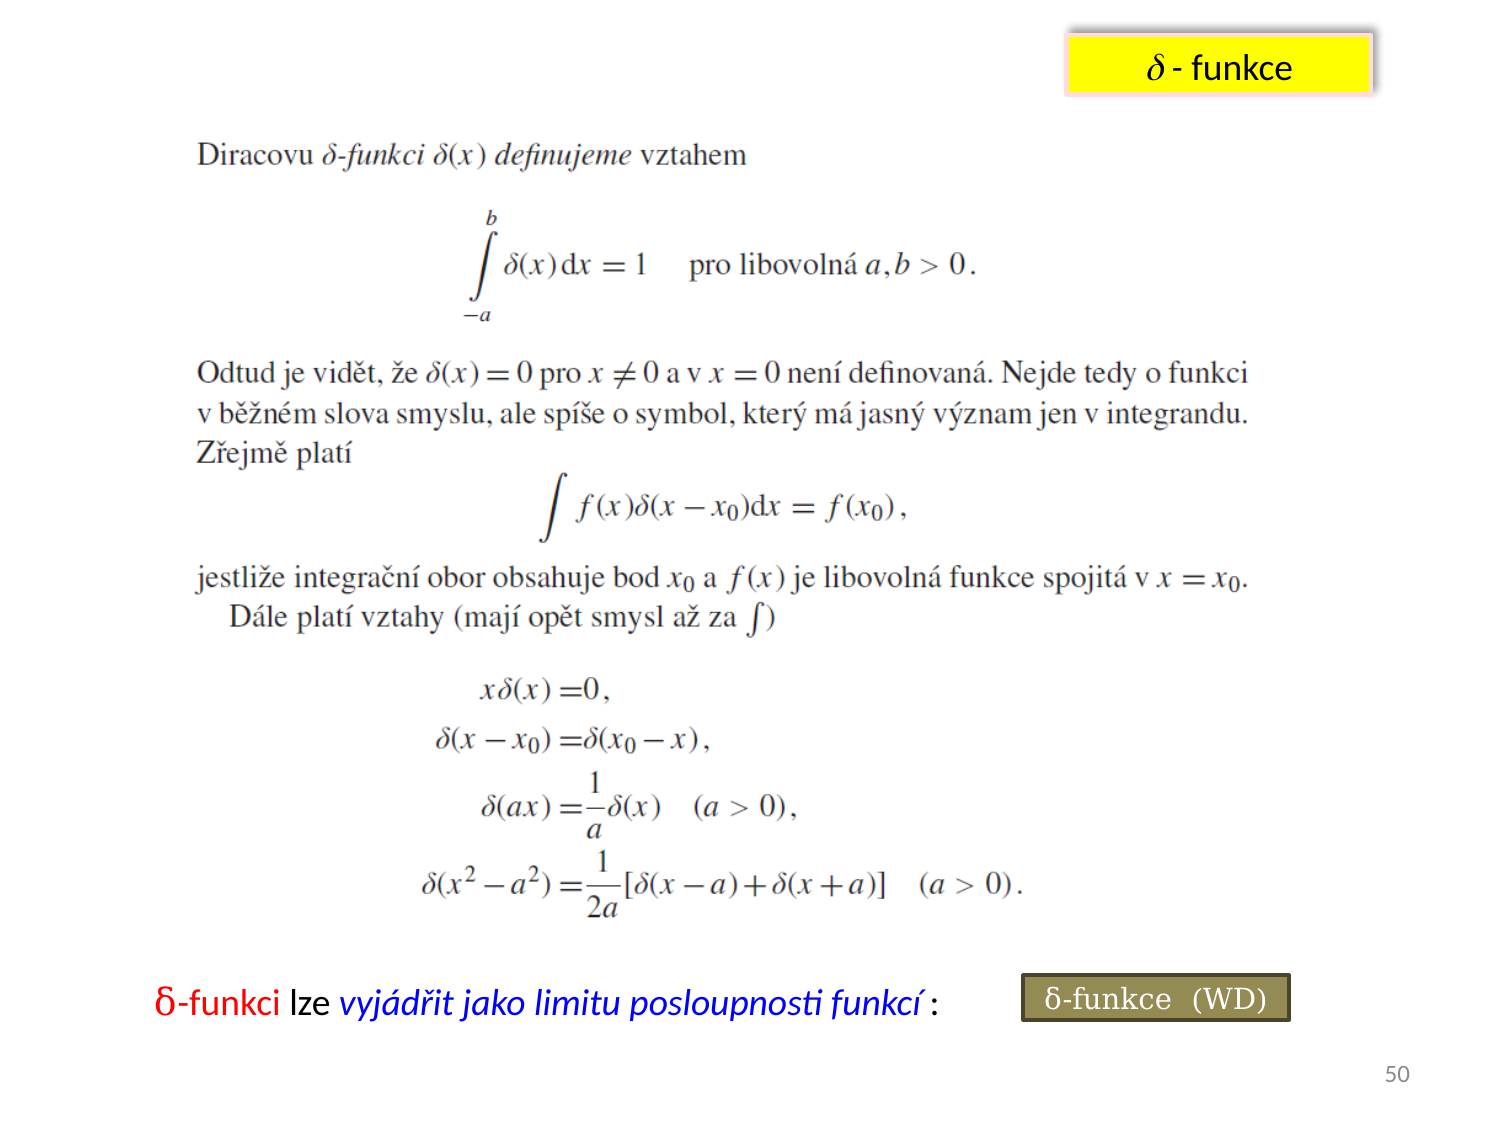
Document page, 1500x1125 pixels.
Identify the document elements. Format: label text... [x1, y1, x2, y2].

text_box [137, 970, 1290, 1032]
slide_number 50 [1074, 1042, 1425, 1103]
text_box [166, 123, 1290, 926]
text_box  - funkce [1066, 35, 1372, 95]
